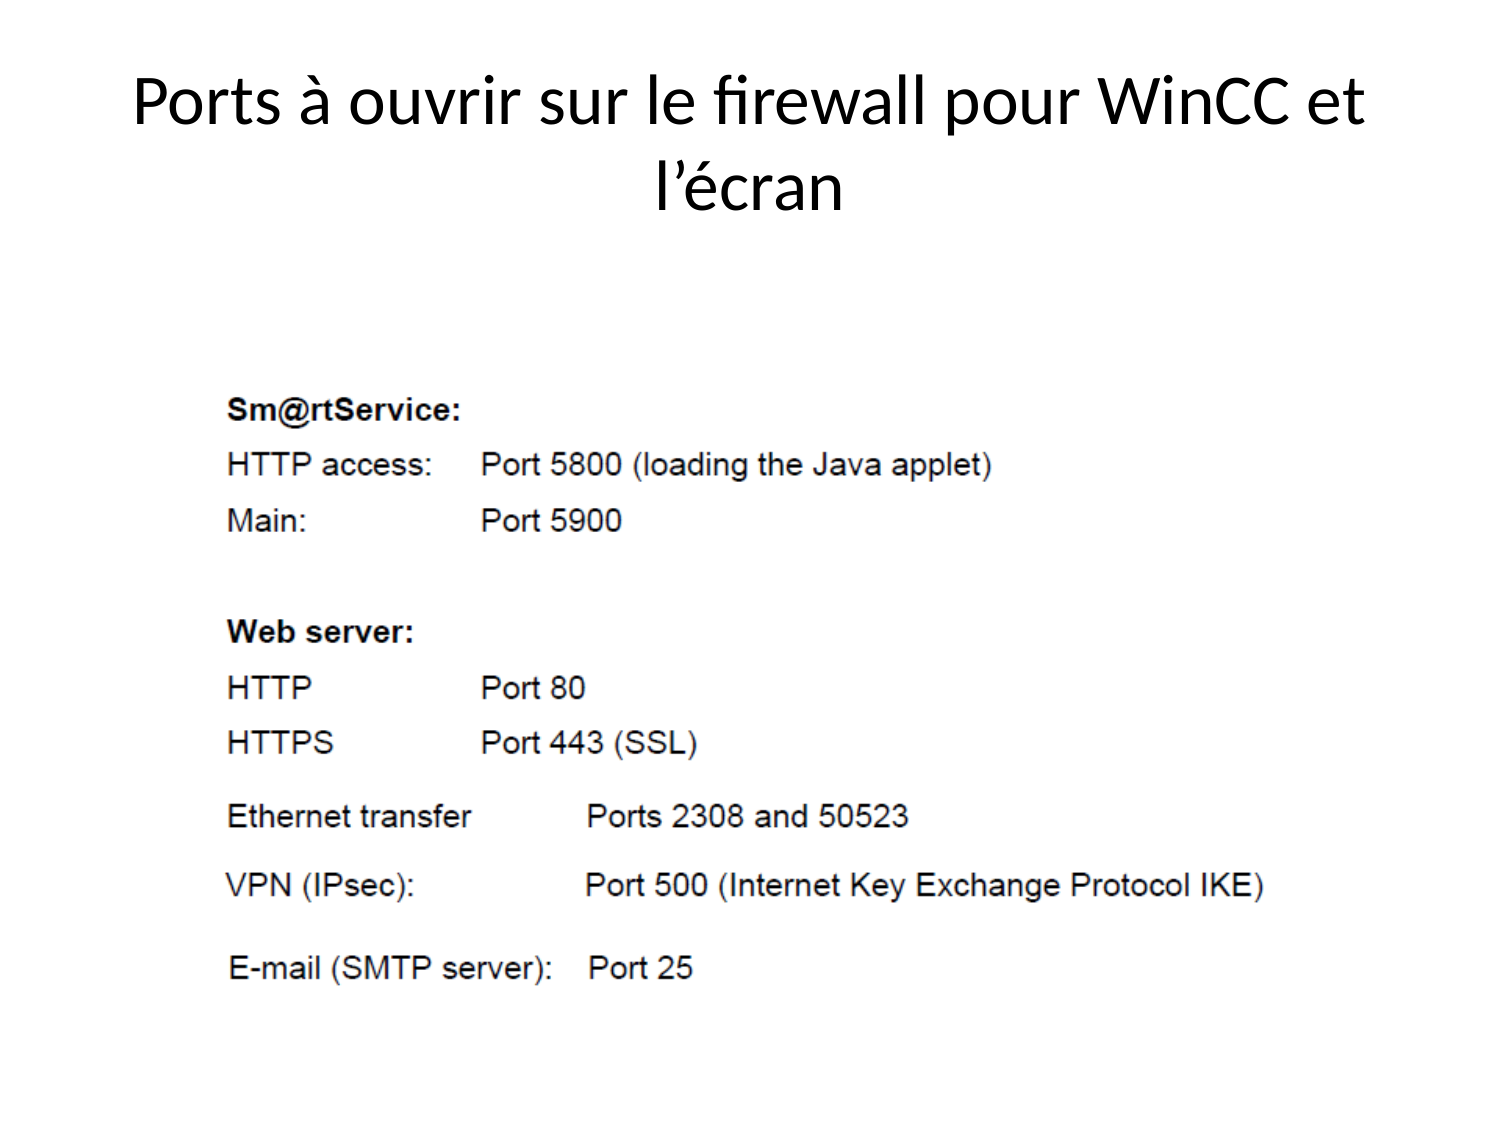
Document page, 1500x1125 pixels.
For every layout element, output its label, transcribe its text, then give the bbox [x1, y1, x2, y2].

title Ports à ouvrir sur le firewall pour WinCC et l’écran [75, 45, 1425, 233]
picture [218, 385, 1278, 1009]
